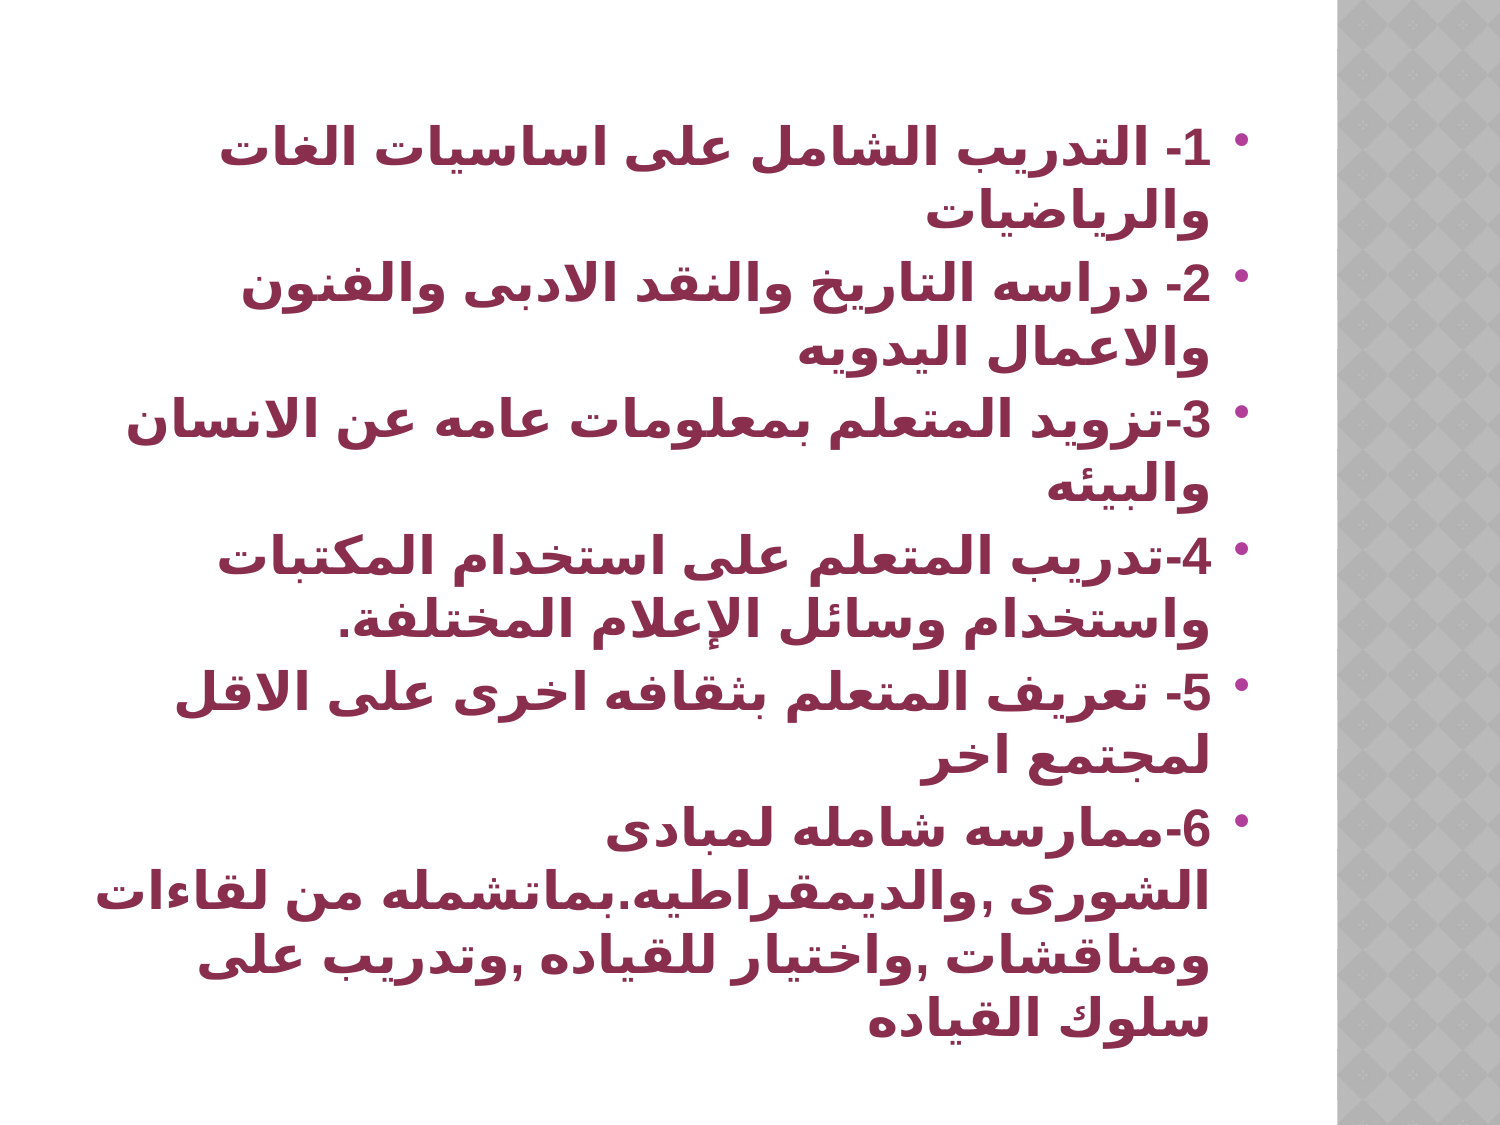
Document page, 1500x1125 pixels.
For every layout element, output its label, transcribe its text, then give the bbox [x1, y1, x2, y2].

list 1- التدريب الشامل على اساسيات الغات والرياضيات 2- دراسه التاريخ والنقد الادبى والفنون والاعمال اليدويه 3-تزويد المتعلم بمعلومات عامه عن الانسان والبيئه 4-تدريب المتعلم على استخدام المكتبات واستخدام وسائل الإعلام المختلفة. 5- تعريف المتعلم بثقافه اخرى على الاقل لمجتمع اخر 6-ممارسه شامله لمبادى الشورى ,والديمقراطيه.بماتشمله من لقاءات ومناقشات ,واختيار للقياده ,وتدريب على سلوك القياده [75, 105, 1263, 1059]
